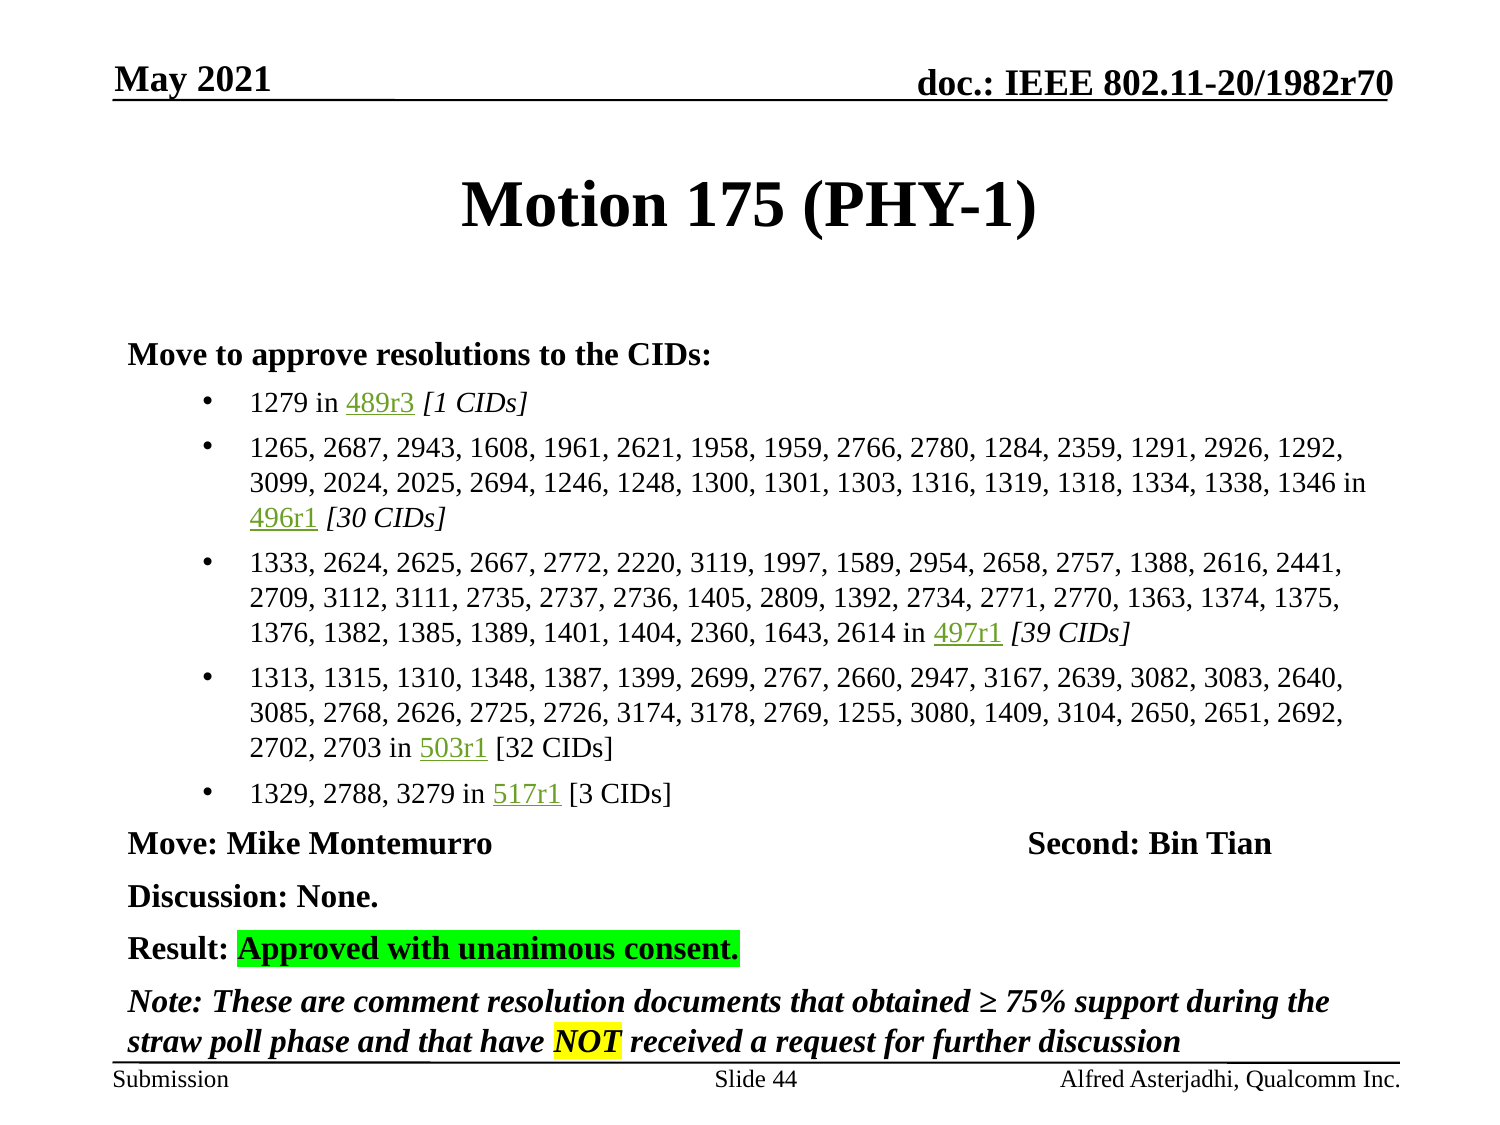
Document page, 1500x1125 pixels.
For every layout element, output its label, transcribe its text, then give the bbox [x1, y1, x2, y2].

list Move to approve resolutions to the CIDs: 1279 in 489r3 [1 CIDs] 1265, 2687, 2943, 1608, 1961, 2621, 1958, 1959, 2766, 2780, 1284, 2359, 1291, 2926, 1292, 3099, 2024, 2025, 2694, 1246, 1248, 1300, 1301, 1303, 1316, 1319, 1318, 1334, 1338, 1346 in 496r1 [30 CIDs] 1333, 2624, 2625, 2667, 2772, 2220, 3119, 1997, 1589, 2954, 2658, 2757, 1388, 2616, 2441, 2709, 3112, 3111, 2735, 2737, 2736, 1405, 2809, 1392, 2734, 2771, 2770, 1363, 1374, 1375, 1376, 1382, 1385, 1389, 1401, 1404, 2360, 1643, 2614 in 497r1 [39 CIDs] 1313, 1315, 1310, 1348, 1387, 1399, 2699, 2767, 2660, 2947, 3167, 2639, 3082, 3083, 2640, 3085, 2768, 2626, 2725, 2726, 3174, 3178, 2769, 1255, 3080, 1409, 3104, 2650, 2651, 2692, 2702, 2703 in 503r1 [32 CIDs] 1329, 2788, 3279 in 517r1 [3 CIDs] Move: Mike Montemurro Second: Bin Tian Discussion: None. Result: Approved with unanimous consent. Note: These are comment resolution documents that obtained ≥ 75% support during the straw poll phase and that have NOT received a request for further discussion [112, 324, 1388, 1063]
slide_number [114, 54, 423, 100]
title Motion 175 (PHY-1) [112, 112, 1388, 288]
slide_number Slide 44 [712, 1061, 800, 1123]
footer Alfred Asterjadhi, Qualcomm Inc. [878, 1061, 1402, 1093]
